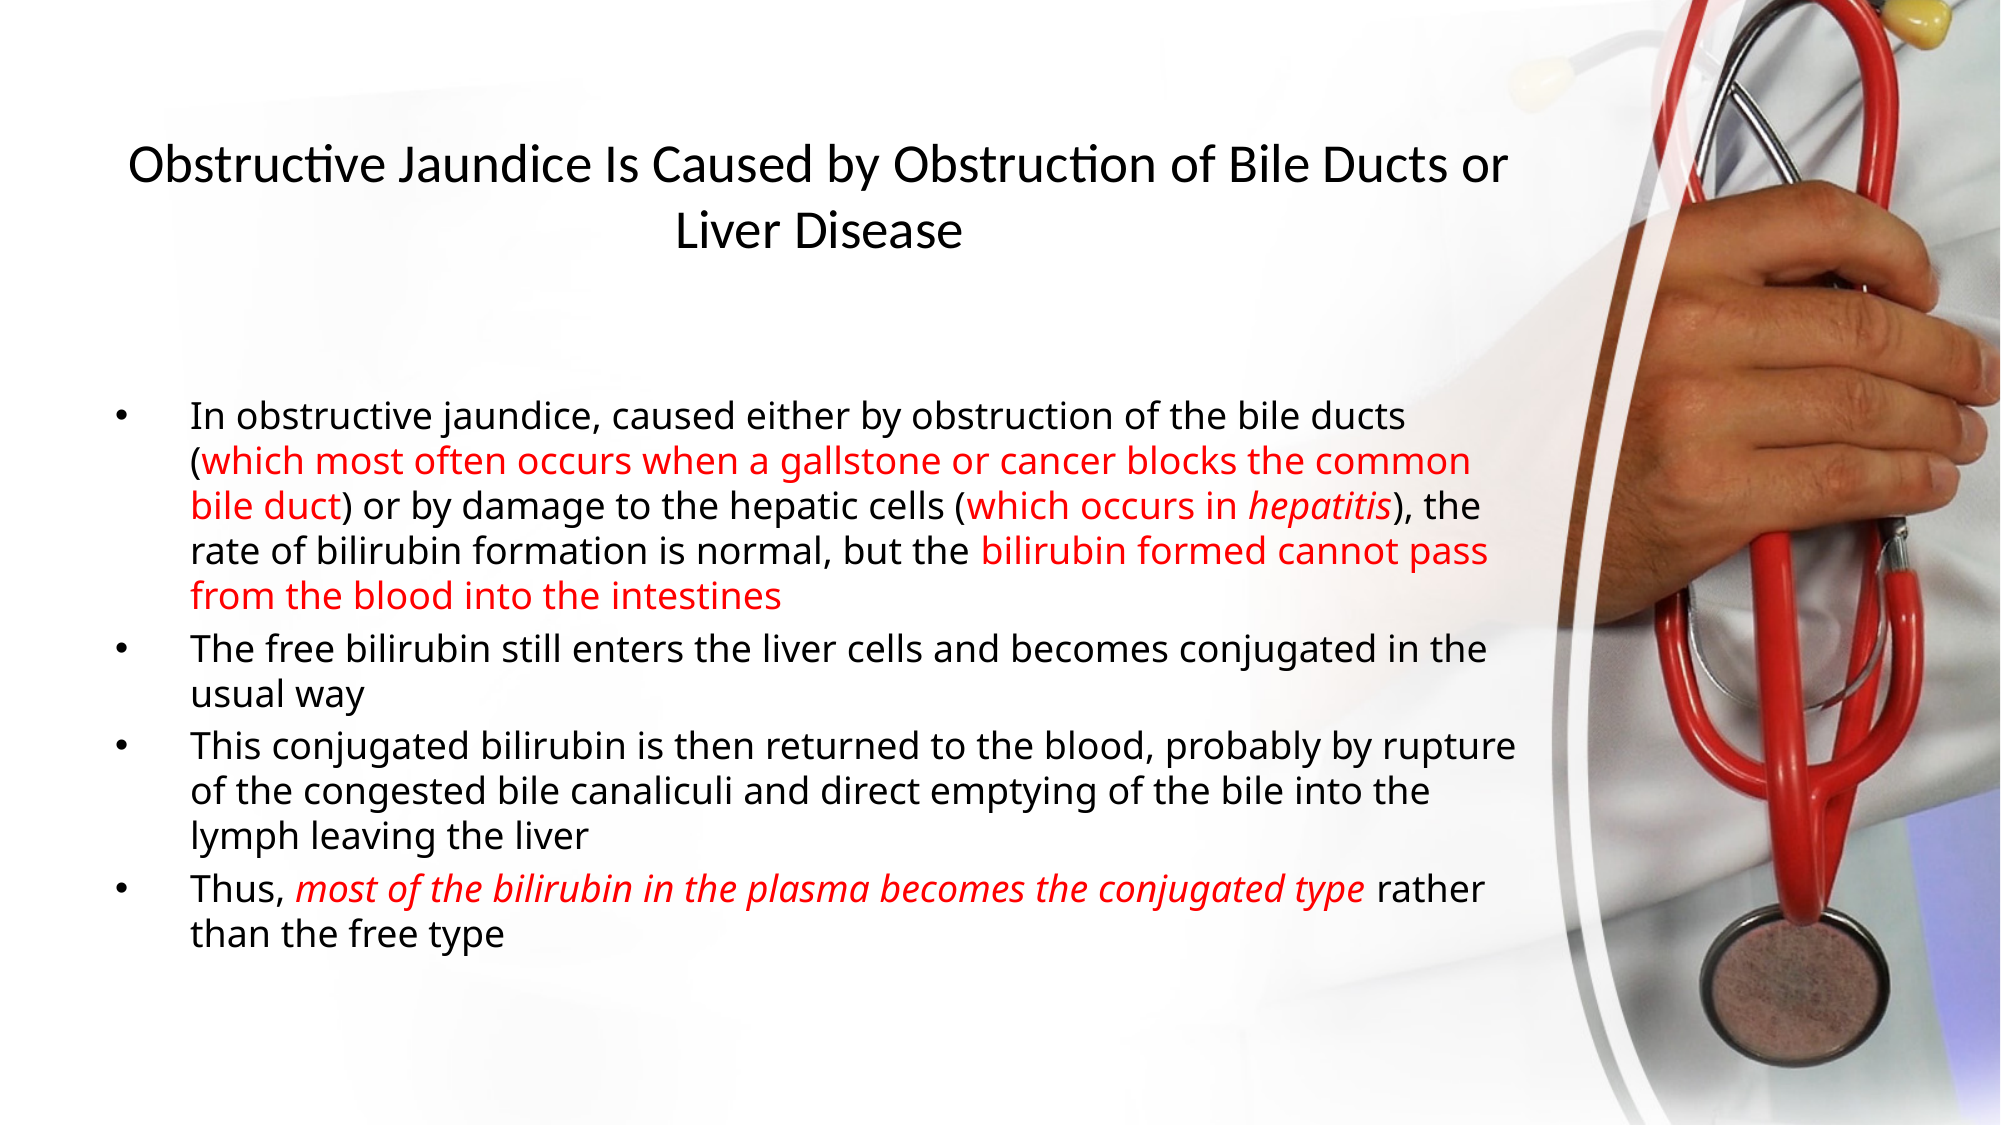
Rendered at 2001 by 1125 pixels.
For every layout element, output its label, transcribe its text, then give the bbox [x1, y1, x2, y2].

picture [0, 0, 2001, 1125]
list In obstructive jaundice, caused either by obstruction of the bile ducts (which most often occurs when a gallstone or cancer blocks the common bile duct) or by damage to the hepatic cells (which occurs in hepatitis), the rate of bilirubin formation is normal, but the bilirubin formed cannot pass from the blood into the intestines The free bilirubin still enters the liver cells and becomes conjugated in the usual way This conjugated bilirubin is then returned to the blood, probably by rupture of the congested bile canaliculi and direct emptying of the bile into the lymph leaving the liver Thus, most of the bilirubin in the plasma becomes the conjugated type rather than the free type [100, 384, 1537, 1043]
title Obstructive Jaundice Is Caused by Obstruction of Bile Ducts or Liver Disease [99, 110, 1540, 278]
